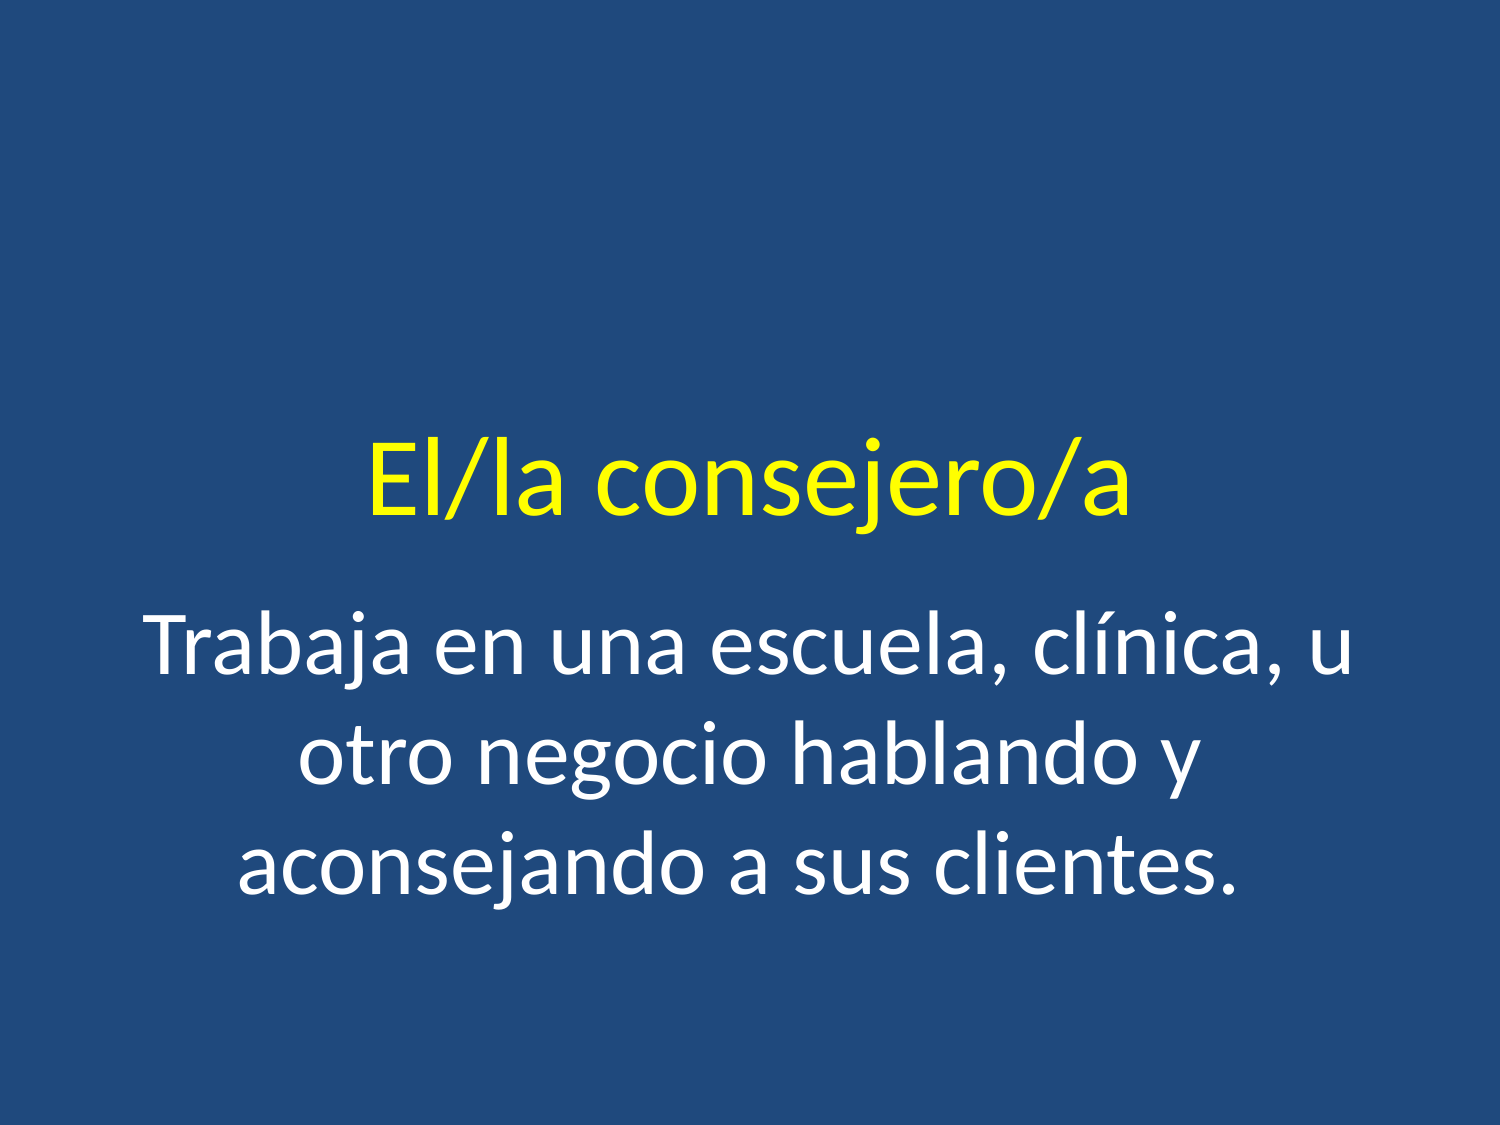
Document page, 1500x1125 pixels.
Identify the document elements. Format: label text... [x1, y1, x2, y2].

title El/la consejero/a [112, 349, 1388, 575]
subtitle Trabaja en una escuela, clínica, u otro negocio hablando y aconsejando a sus clientes. [75, 575, 1425, 925]
